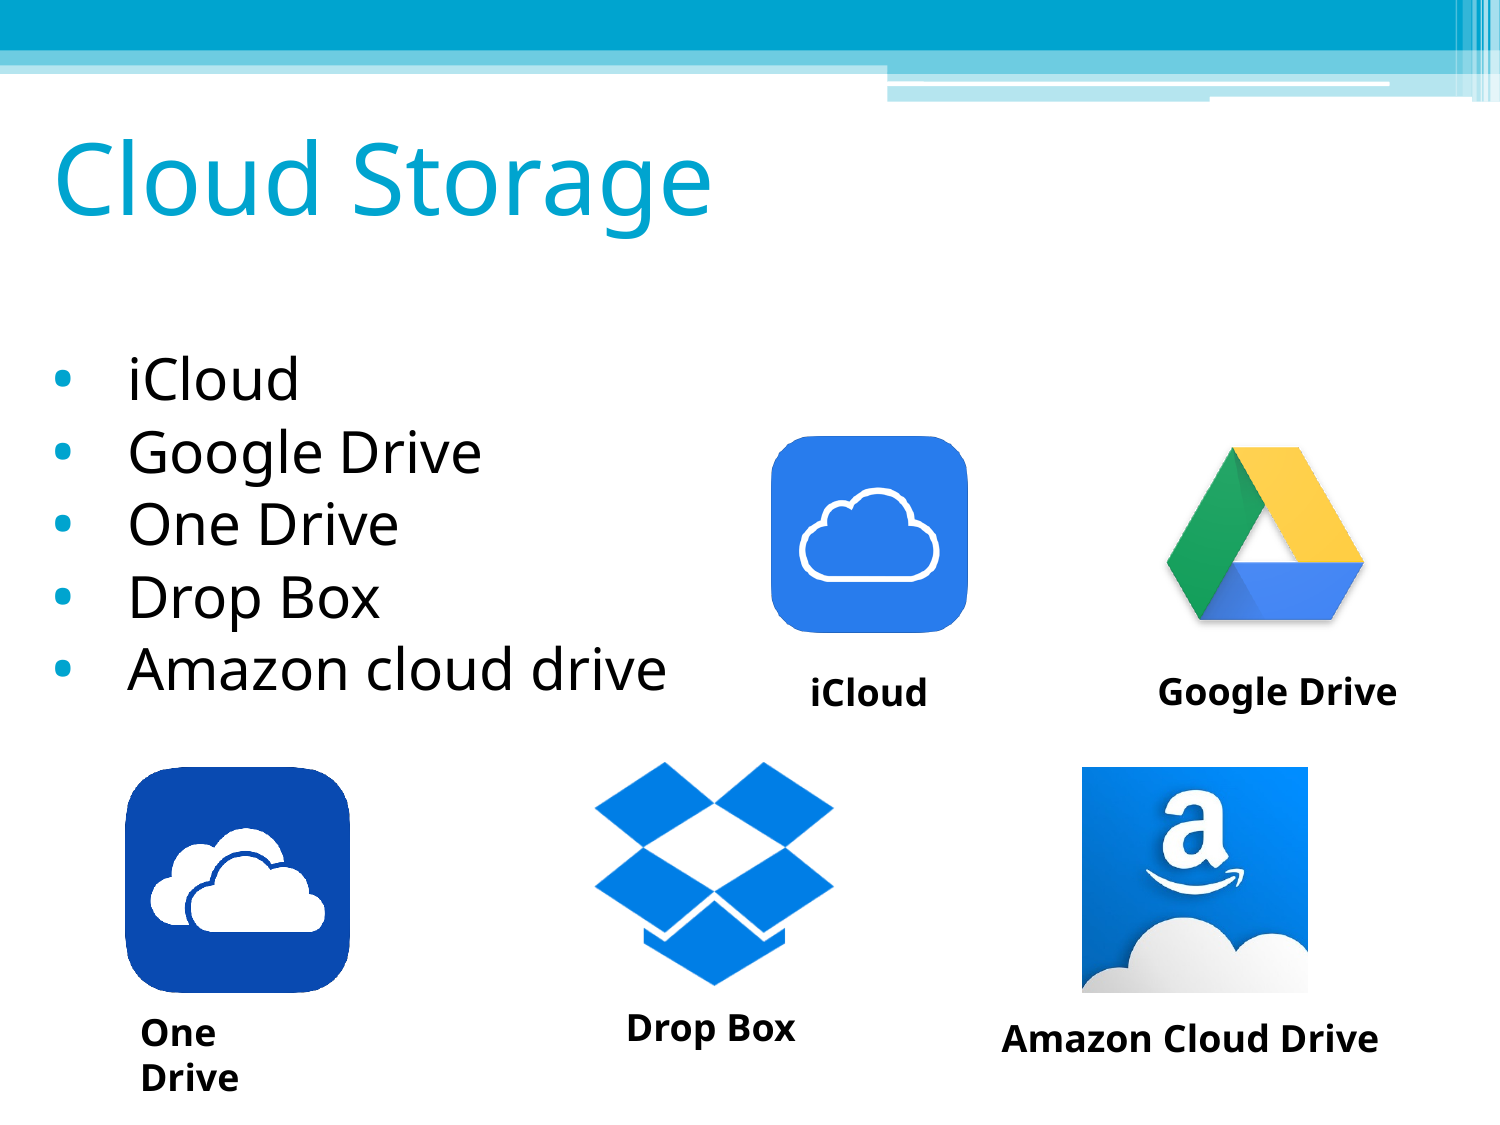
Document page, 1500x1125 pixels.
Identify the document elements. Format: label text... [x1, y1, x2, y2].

text_box Amazon Cloud Drive [981, 1007, 1401, 1068]
picture [593, 762, 835, 988]
title Cloud Storage [37, 87, 1388, 263]
list iCloud Google Drive One Drive Drop Box Amazon cloud drive [37, 263, 1388, 1038]
text_box iCloud [795, 661, 949, 721]
text_box Google Drive [1142, 660, 1423, 720]
picture [756, 421, 982, 647]
picture [1082, 767, 1308, 993]
picture [124, 767, 350, 993]
picture [1152, 420, 1378, 646]
text_box One Drive [124, 1001, 335, 1107]
text_box Drop Box [610, 996, 839, 1056]
